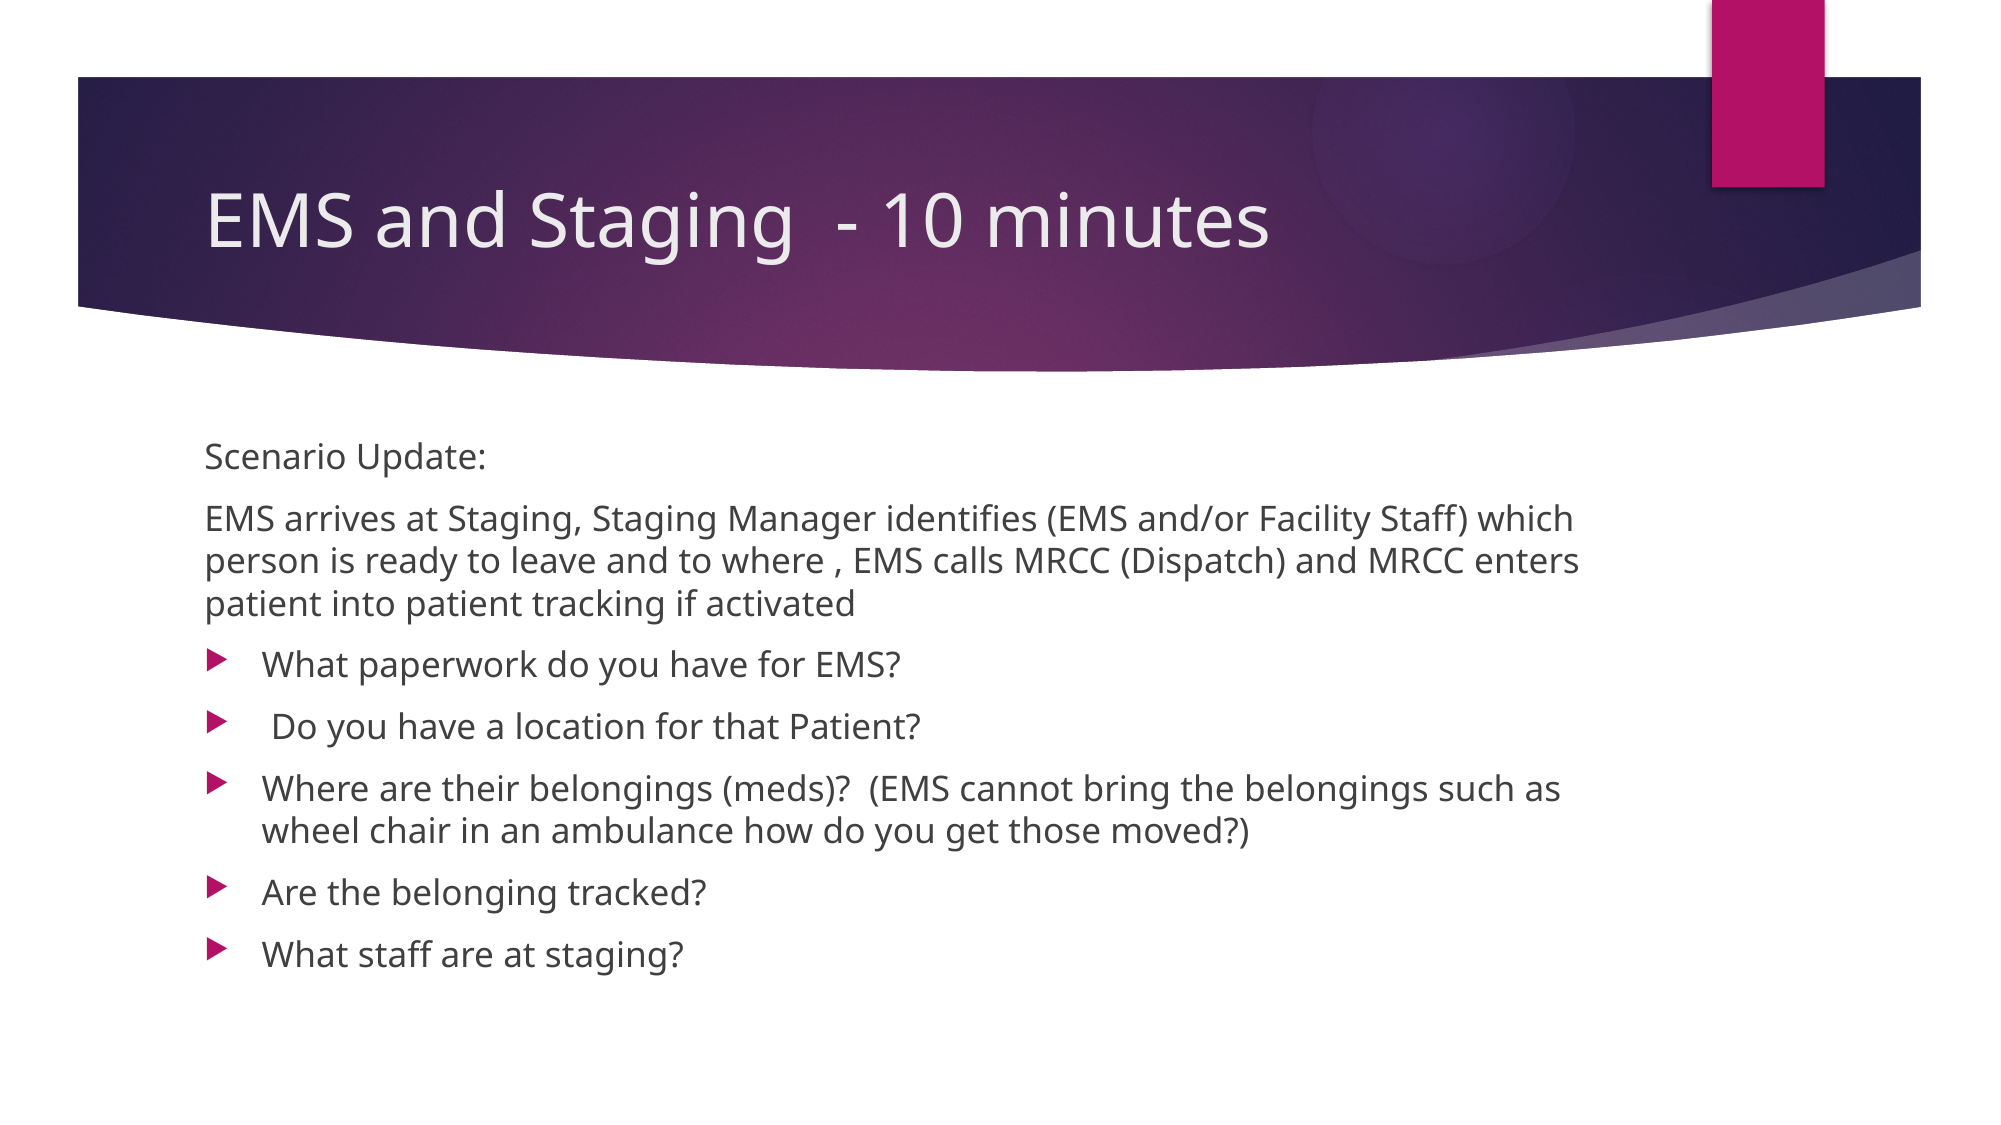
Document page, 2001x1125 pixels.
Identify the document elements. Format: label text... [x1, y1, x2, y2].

title EMS and Staging - 10 minutes [189, 159, 1627, 276]
list Scenario Update: EMS arrives at Staging, Staging Manager identifies (EMS and/or Facility Staff) which person is ready to leave and to where , EMS calls MRCC (Dispatch) and MRCC enters patient into patient tracking if activated What paperwork do you have for EMS? Do you have a location for that Patient? Where are their belongings (meds)? (EMS cannot bring the belongings such as wheel chair in an ambulance how do you get those moved?) Are the belonging tracked? What staff are at staging? [189, 427, 1638, 988]
